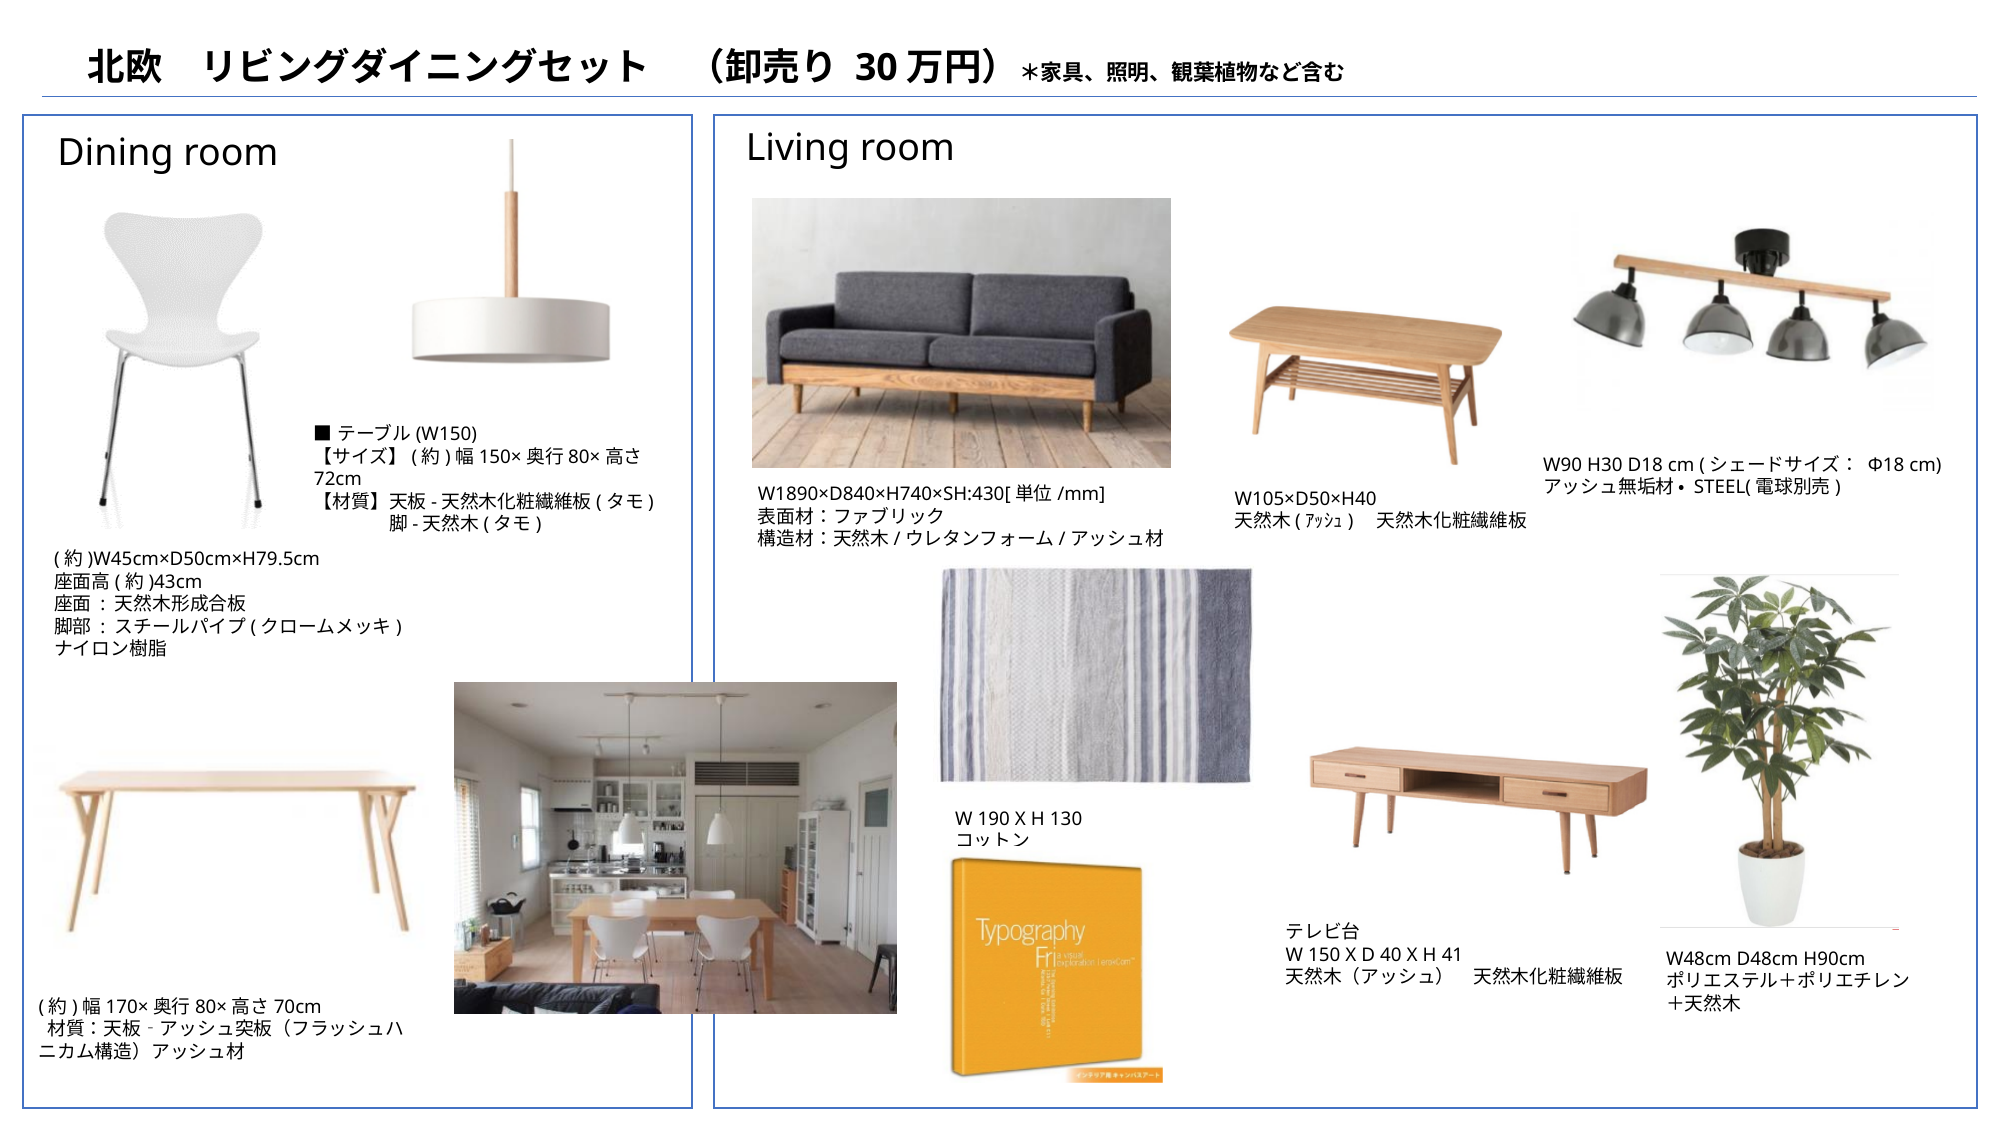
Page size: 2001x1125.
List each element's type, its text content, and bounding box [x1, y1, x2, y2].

picture [1219, 282, 1513, 479]
text_box ■テーブル(W150) 【サイズ】(約)幅150×奥行80×高さ72cm 【材質】天板-天然木化粧繊維板(タモ) 脚-天然木(タモ) [299, 414, 697, 542]
picture [1295, 574, 1899, 930]
picture [940, 846, 1171, 1091]
picture [372, 139, 652, 426]
picture [917, 549, 1269, 796]
picture [752, 198, 1171, 468]
text_box [713, 114, 1978, 1109]
text_box Living room [731, 115, 971, 175]
text_box W1890×D840×H740×SH:430[単位/mm] 表面材：ファブリック 構造材：天然木/ウレタンフォーム/アッシュ材 [743, 474, 1179, 557]
text_box [22, 114, 693, 1109]
text_box Dining room [42, 120, 294, 181]
text_box W105×D50×H40 天然木(ｱｯｼｭ) 天然木化粧繊維板 [1219, 479, 1572, 539]
picture [50, 199, 304, 529]
picture [32, 745, 429, 957]
text_box W90 H30 D18 cm (シェードサイズ： Ф18 cm) アッシュ無垢材 ・ STEEL(電球別売) [1528, 445, 1964, 506]
picture [1571, 212, 1934, 411]
picture [454, 681, 897, 1014]
text_box 北欧 リビングダイニングセット （卸売り 30万円）＊家具、照明、観葉植物など含む [72, 35, 1946, 96]
text_box テレビ台 W 150 X D 40 X H 41 天然木（アッシュ） 天然木化粧繊維板 [1270, 912, 1650, 995]
